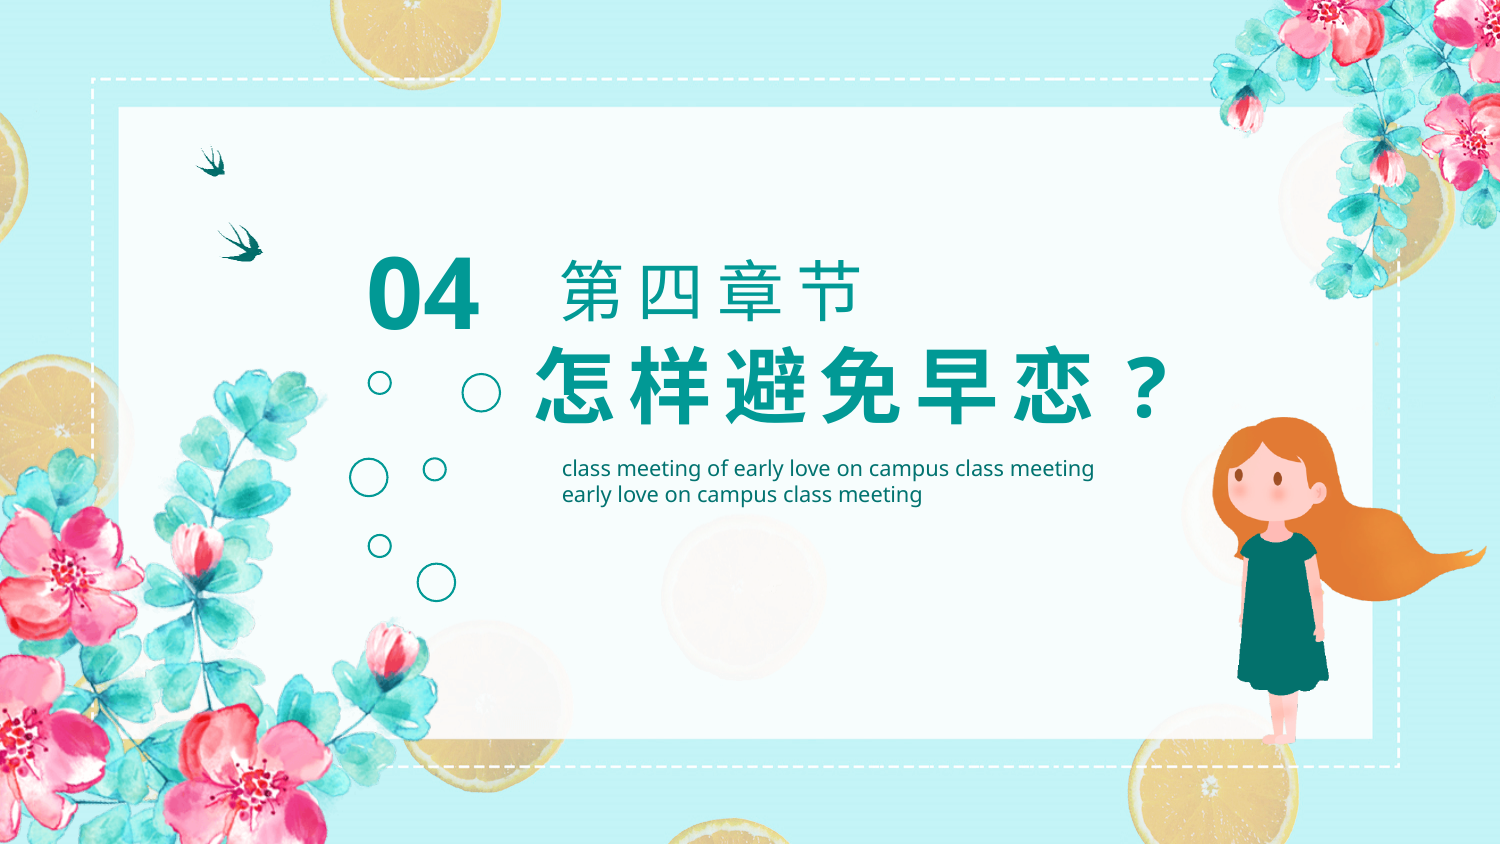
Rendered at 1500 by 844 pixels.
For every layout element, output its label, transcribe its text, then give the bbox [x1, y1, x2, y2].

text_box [314, 221, 534, 347]
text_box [349, 371, 500, 602]
picture [0, 0, 1500, 844]
text_box 怎样避免早恋? [500, 321, 1200, 446]
text_box 第四章节 [512, 207, 910, 372]
text_box class meeting of early love on campus class meeting early love on campus class meeting [547, 446, 1111, 514]
